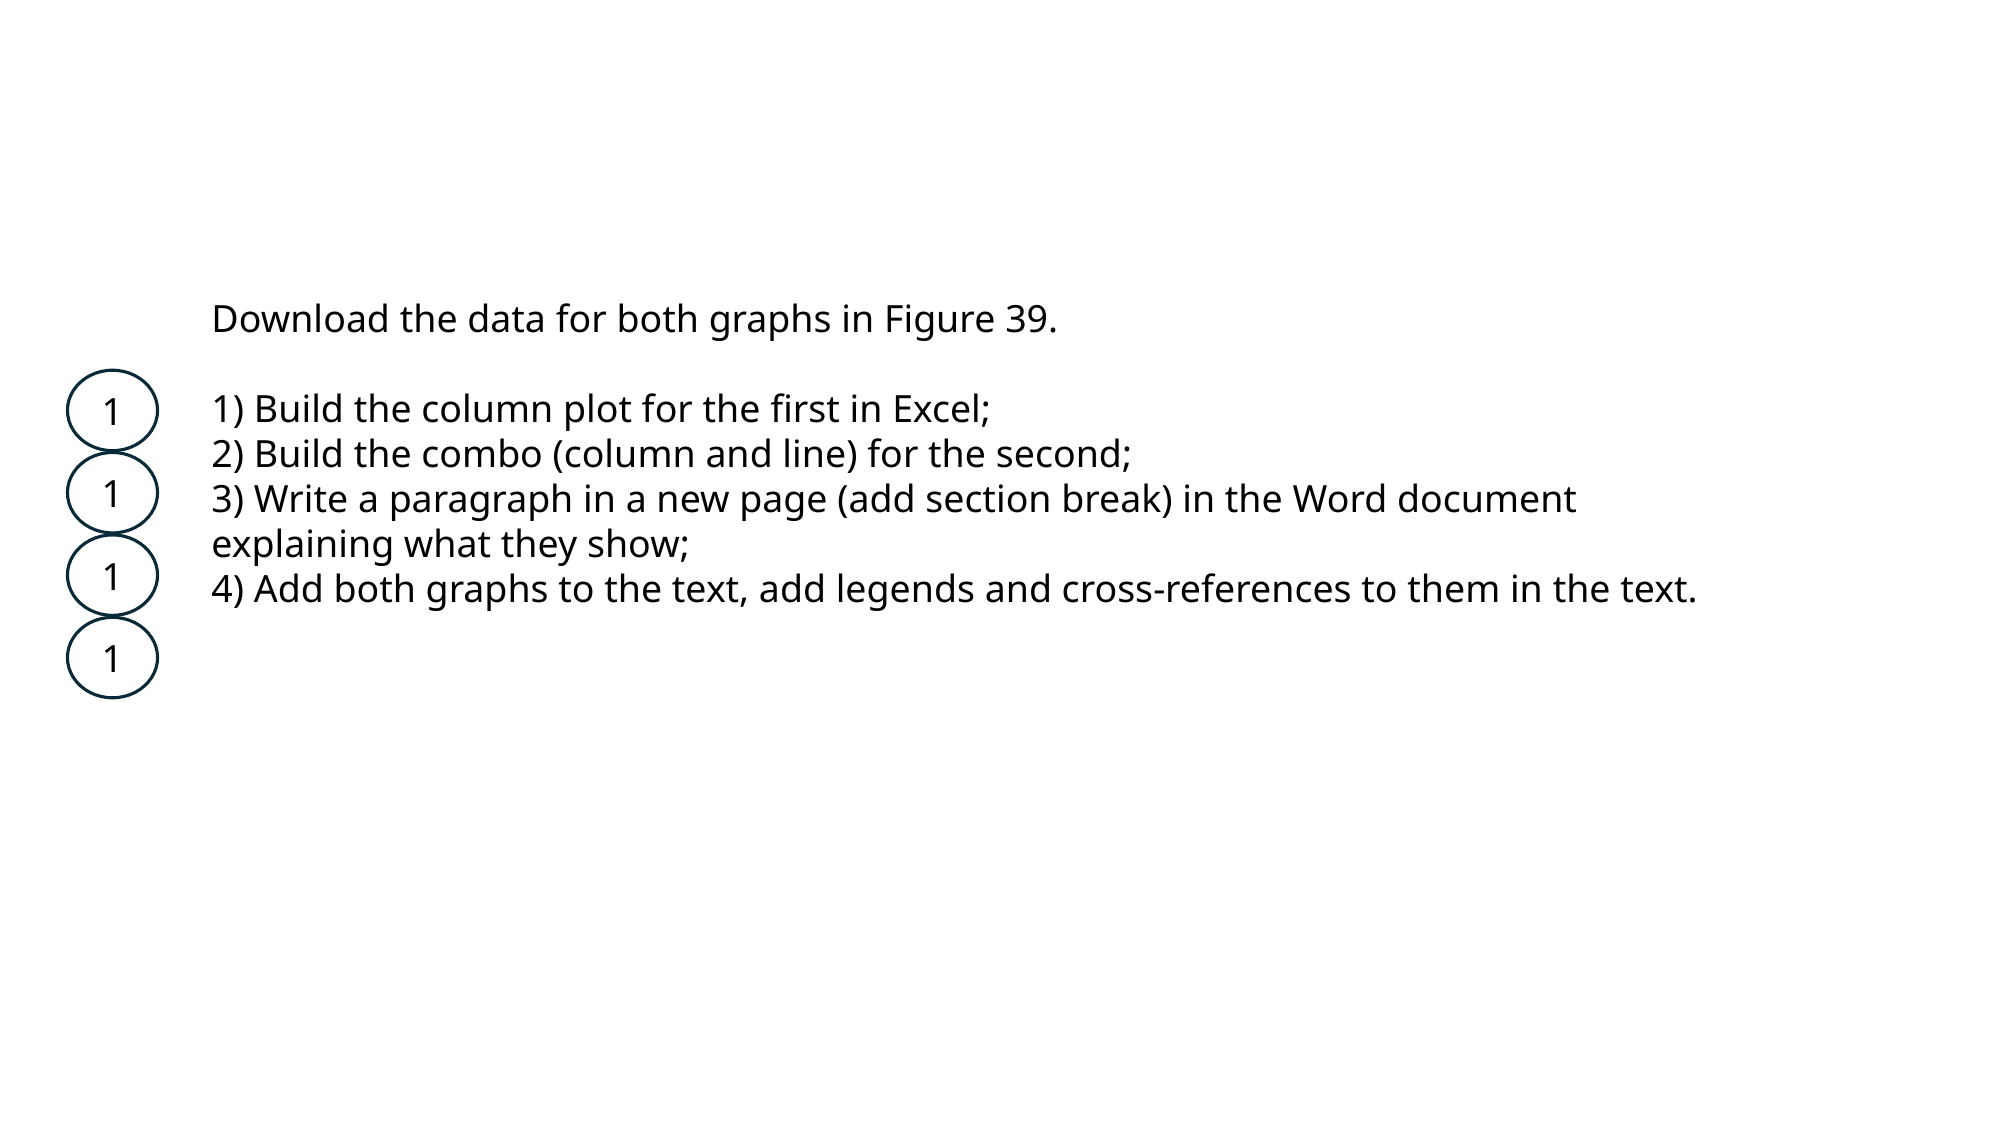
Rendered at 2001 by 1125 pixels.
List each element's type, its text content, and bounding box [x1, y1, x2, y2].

text_box 1 [65, 615, 160, 700]
text_box 1 [65, 450, 160, 534]
text_box 1 [65, 368, 160, 452]
text_box 1 [65, 533, 160, 616]
text_box Download the data for both graphs in Figure 39. 1) Build the column plot for the first in Excel; 2) Build the combo (column and line) for the second; 3) Write a paragraph in a new page (add section break) in the Word document explaining what they show; 4) Add both graphs to the text, add legends and cross-references to them in the text. [196, 288, 1765, 753]
